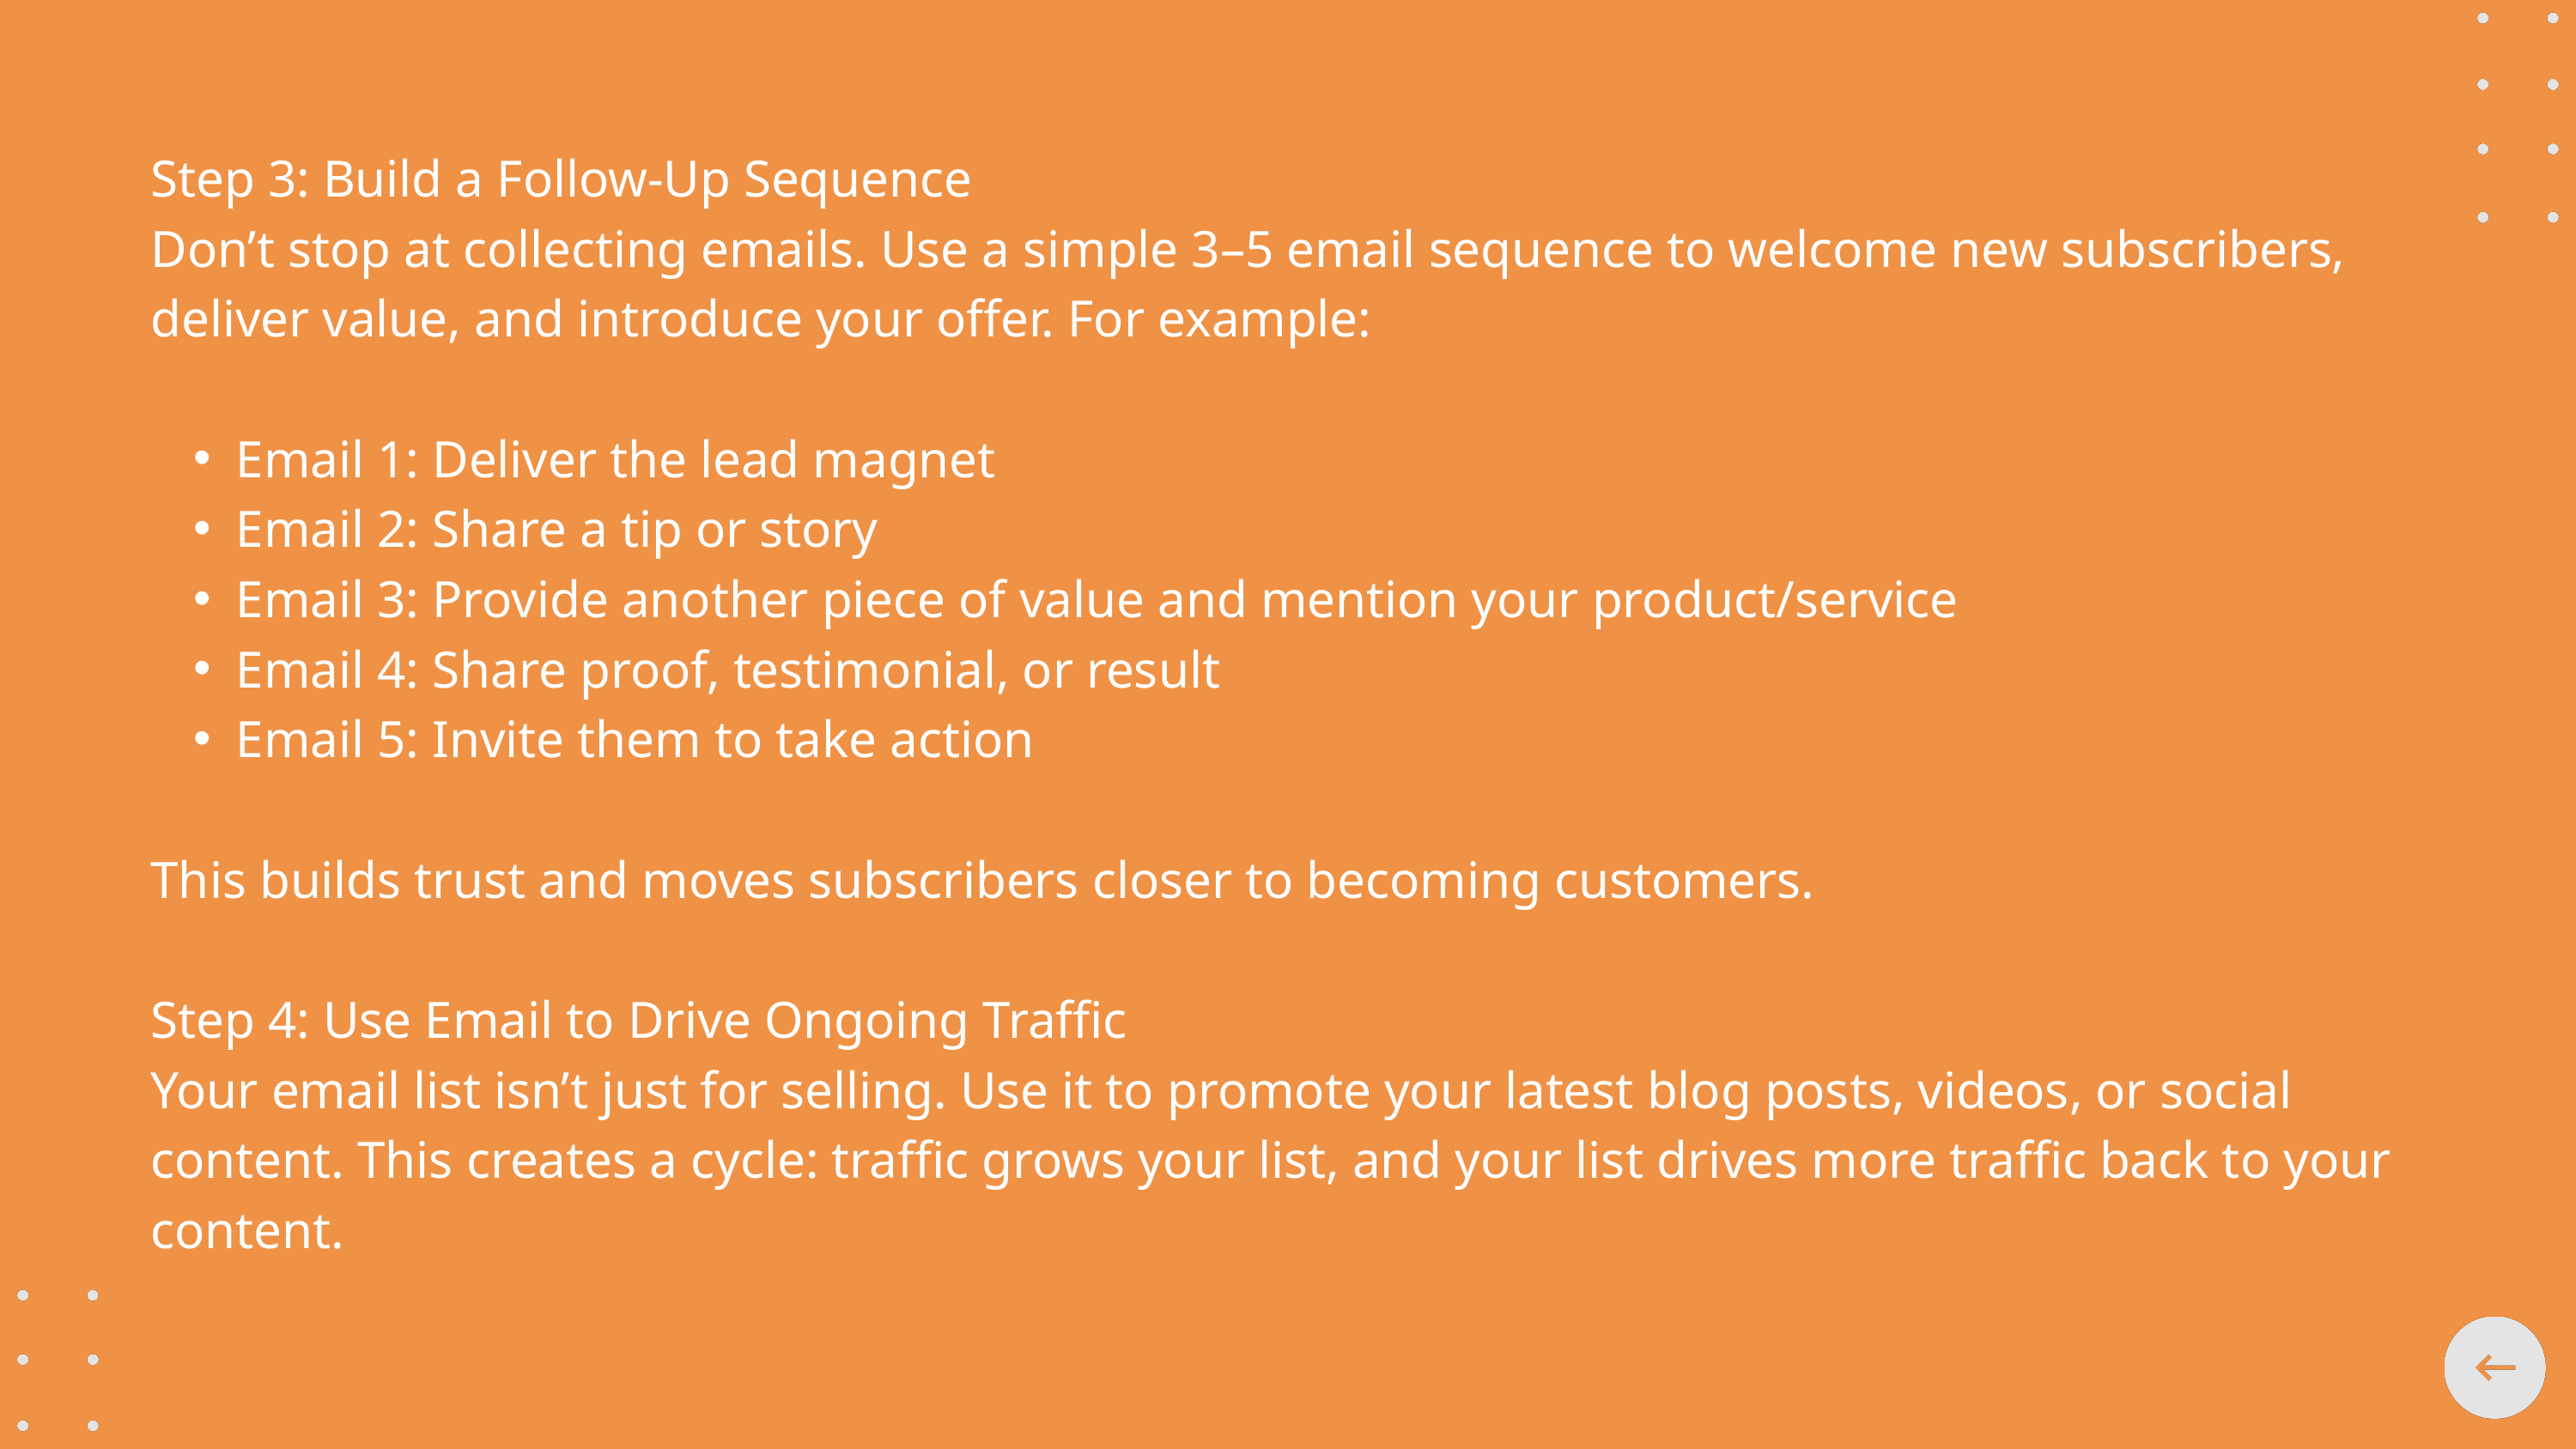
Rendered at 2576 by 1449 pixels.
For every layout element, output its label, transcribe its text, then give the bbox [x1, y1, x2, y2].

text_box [2444, 1316, 2547, 1419]
text_box [2470, 0, 2576, 227]
text_box Step 3: Build a Follow-Up Sequence Don’t stop at collecting emails. Use a simple 3–5 email sequence to welcome new subscribers, deliver value, and introduce your offer. For example: Email 1: Deliver the lead magnet Email 2: Share a tip or story Email 3: Provide another piece of value and mention your product/service Email 4: Share proof, testimonial, or result Email 5: Invite them to take action This builds trust and moves subscribers closer to becoming customers. Step 4: Use Email to Drive Ongoing Traffic Your email list isn’t just for selling. Use it to promote your latest blog posts, videos, or social content. This creates a cycle: traffic grows your list, and your list drives more traffic back to your content. [150, 136, 2397, 1329]
text_box [0, 1285, 103, 1449]
